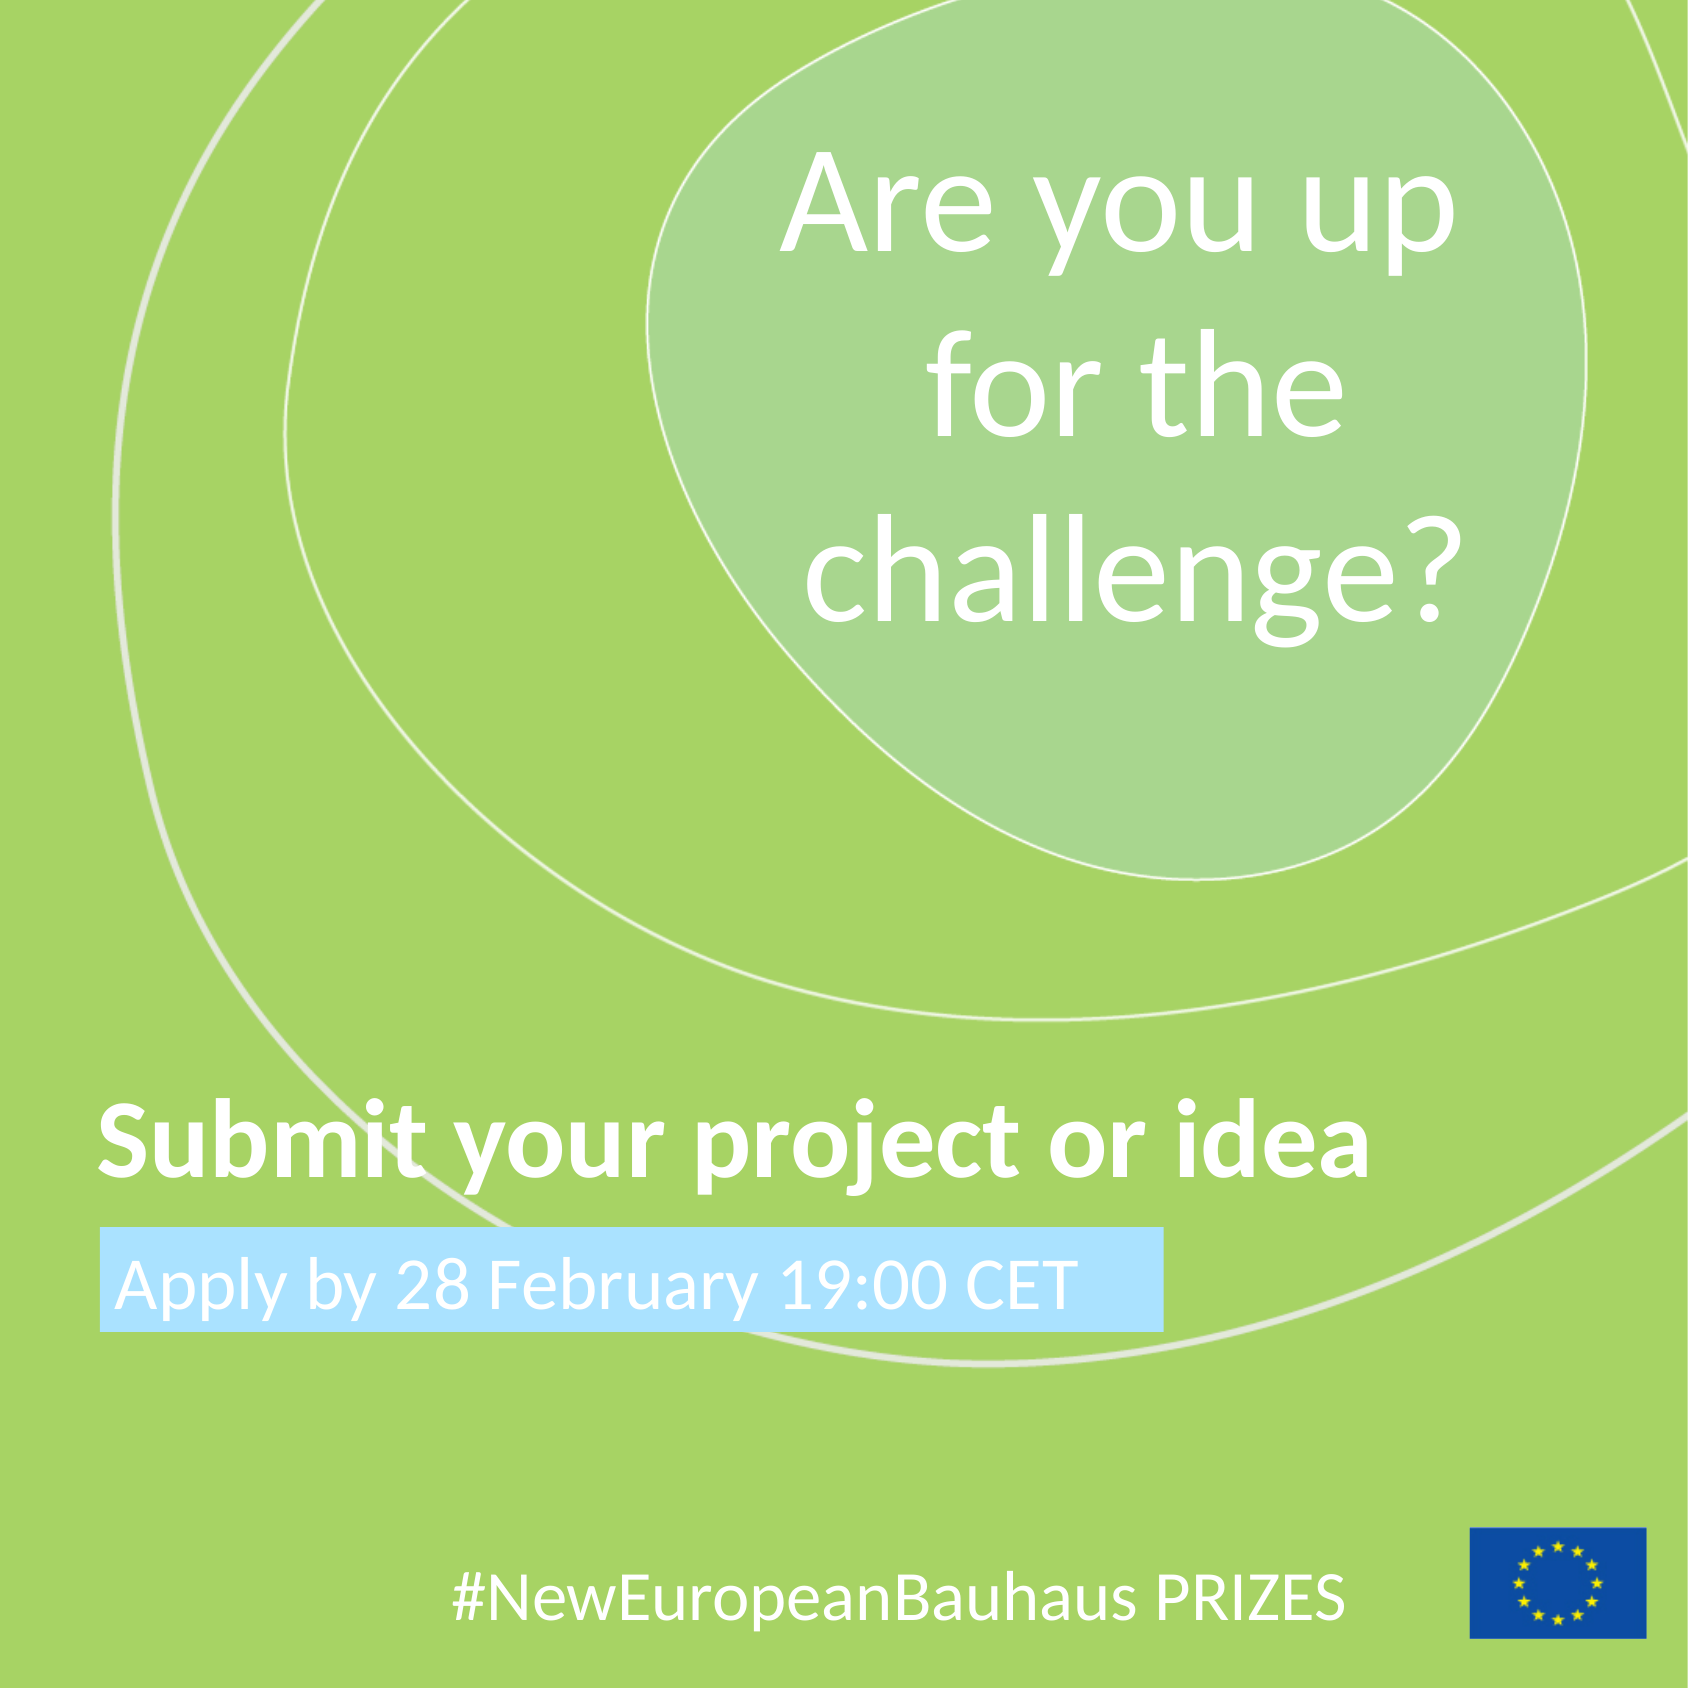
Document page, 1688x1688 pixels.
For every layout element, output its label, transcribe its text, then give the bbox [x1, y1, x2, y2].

text_box Apply by 28 February 19:00 CET [99, 1227, 1164, 1332]
text_box Submit your project or idea [80, 1039, 1688, 1225]
text_box Are you up for the challenge? [691, 47, 1582, 703]
picture [0, 0, 1688, 1688]
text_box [436, 1527, 1647, 1644]
